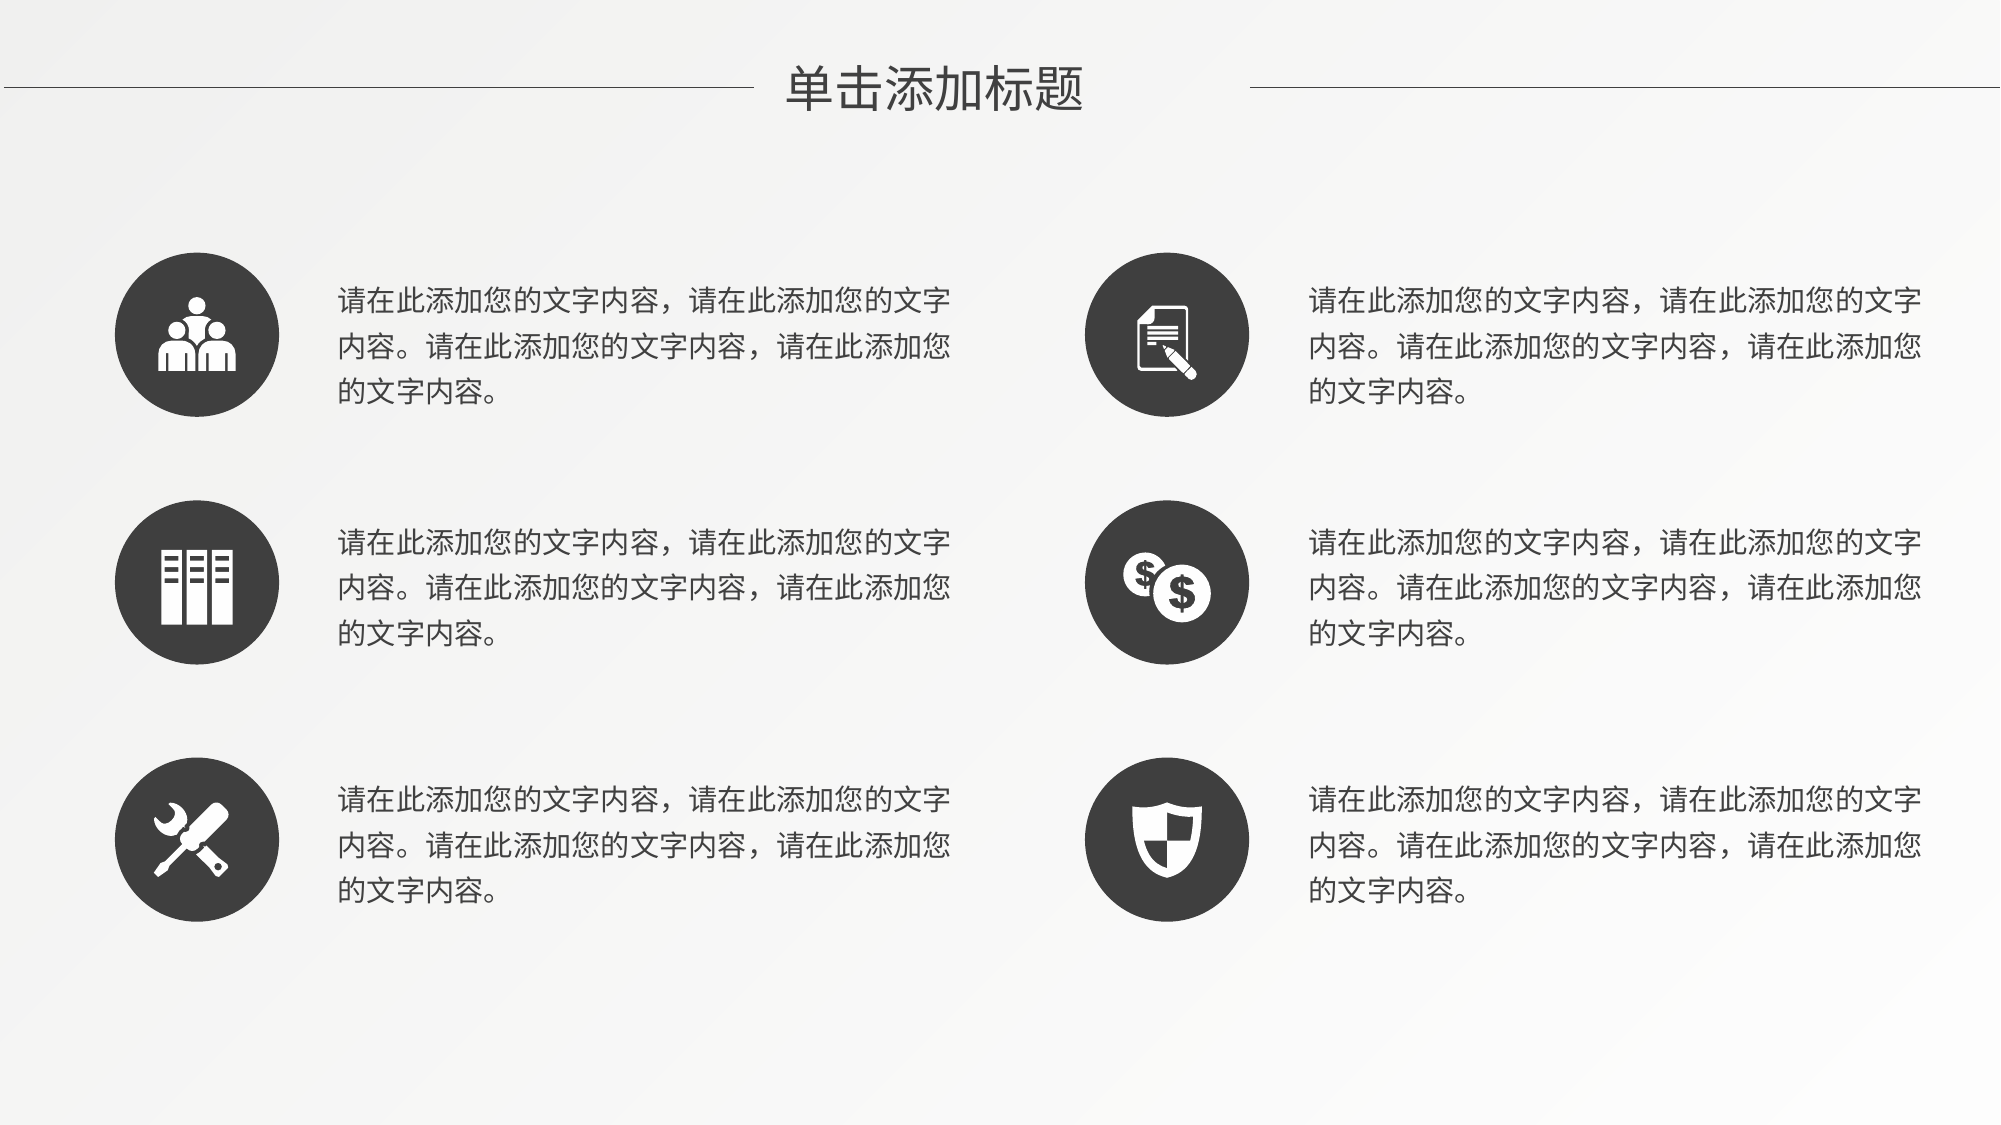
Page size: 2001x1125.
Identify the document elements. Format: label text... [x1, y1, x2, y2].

text_box 请在此添加您的文字内容，请在此添加您的文字内容。请在此添加您的文字内容，请在此添加您的文字内容。 [1293, 763, 1950, 915]
text_box 请在此添加您的文字内容，请在此添加您的文字内容。请在此添加您的文字内容，请在此添加您的文字内容。 [1293, 506, 1950, 658]
text_box [1137, 305, 1197, 380]
text_box [113, 499, 281, 666]
text_box 请在此添加您的文字内容，请在此添加您的文字内容。请在此添加您的文字内容，请在此添加您的文字内容。 [322, 763, 979, 915]
text_box [153, 802, 229, 877]
text_box [1153, 564, 1211, 623]
text_box [1132, 802, 1202, 878]
text_box [1083, 756, 1251, 923]
text_box [158, 340, 196, 371]
text_box 请在此添加您的文字内容，请在此添加您的文字内容。请在此添加您的文字内容，请在此添加您的文字内容。 [322, 264, 979, 416]
text_box [198, 340, 236, 371]
text_box 单击添加标题 [769, 49, 1231, 125]
text_box [113, 756, 281, 923]
text_box [182, 316, 212, 346]
text_box [161, 549, 182, 625]
text_box [211, 549, 233, 625]
text_box [186, 549, 208, 625]
text_box [188, 297, 206, 315]
text_box [1123, 552, 1166, 597]
text_box [168, 321, 186, 339]
text_box [1083, 251, 1251, 418]
text_box [1083, 499, 1251, 666]
text_box [113, 251, 281, 418]
text_box 请在此添加您的文字内容，请在此添加您的文字内容。请在此添加您的文字内容，请在此添加您的文字内容。 [1293, 264, 1950, 416]
text_box 请在此添加您的文字内容，请在此添加您的文字内容。请在此添加您的文字内容，请在此添加您的文字内容。 [322, 506, 979, 658]
text_box [208, 321, 226, 339]
